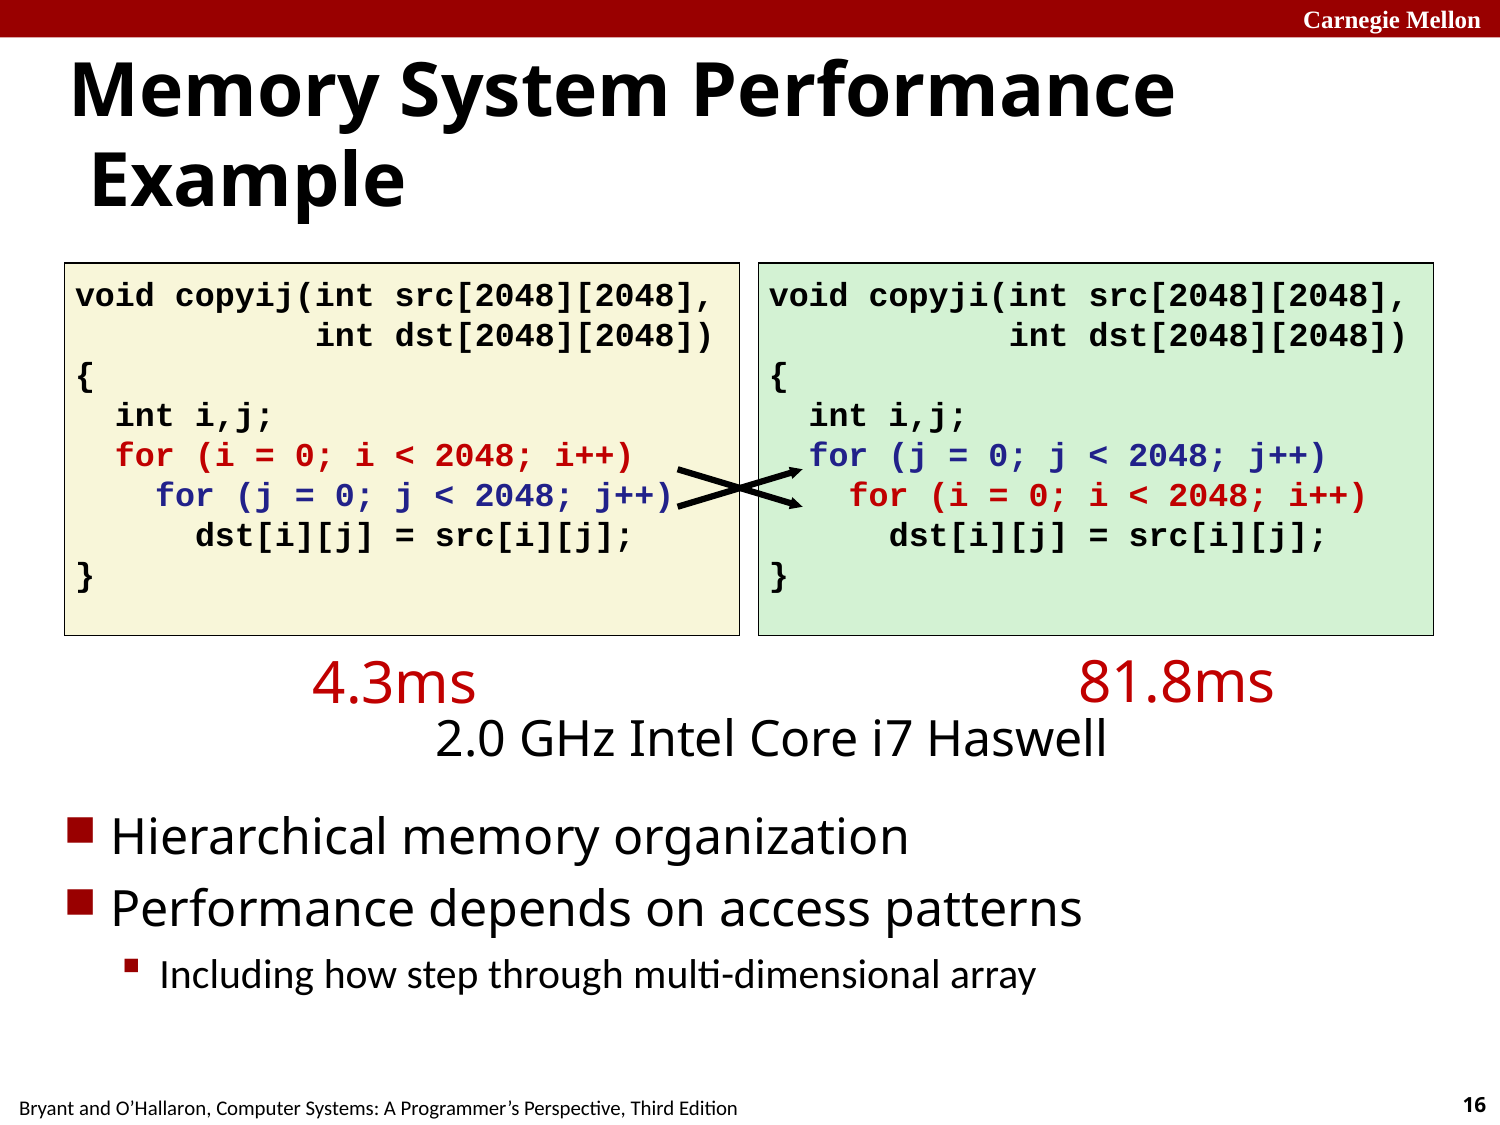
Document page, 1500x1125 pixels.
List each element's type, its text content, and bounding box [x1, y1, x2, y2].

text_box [677, 468, 803, 507]
list Hierarchical memory organization Performance depends on access patterns Including how step through multi-dimensional array [62, 797, 1438, 1051]
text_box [306, 637, 1273, 774]
text_box void copyij(int src[2048][2048], int dst[2048][2048]) { int i,j; for (i = 0; i < 2048; i++) for (j = 0; j < 2048; j++) dst[i][j] = src[i][j]; } [64, 263, 740, 636]
text_box void copyji(int src[2048][2048], int dst[2048][2048]) { int i,j; for (j = 0; j < 2048; j++) for (i = 0; i < 2048; i++) dst[i][j] = src[i][j]; } [758, 263, 1434, 636]
title Memory System Performance Example [62, 41, 1438, 222]
